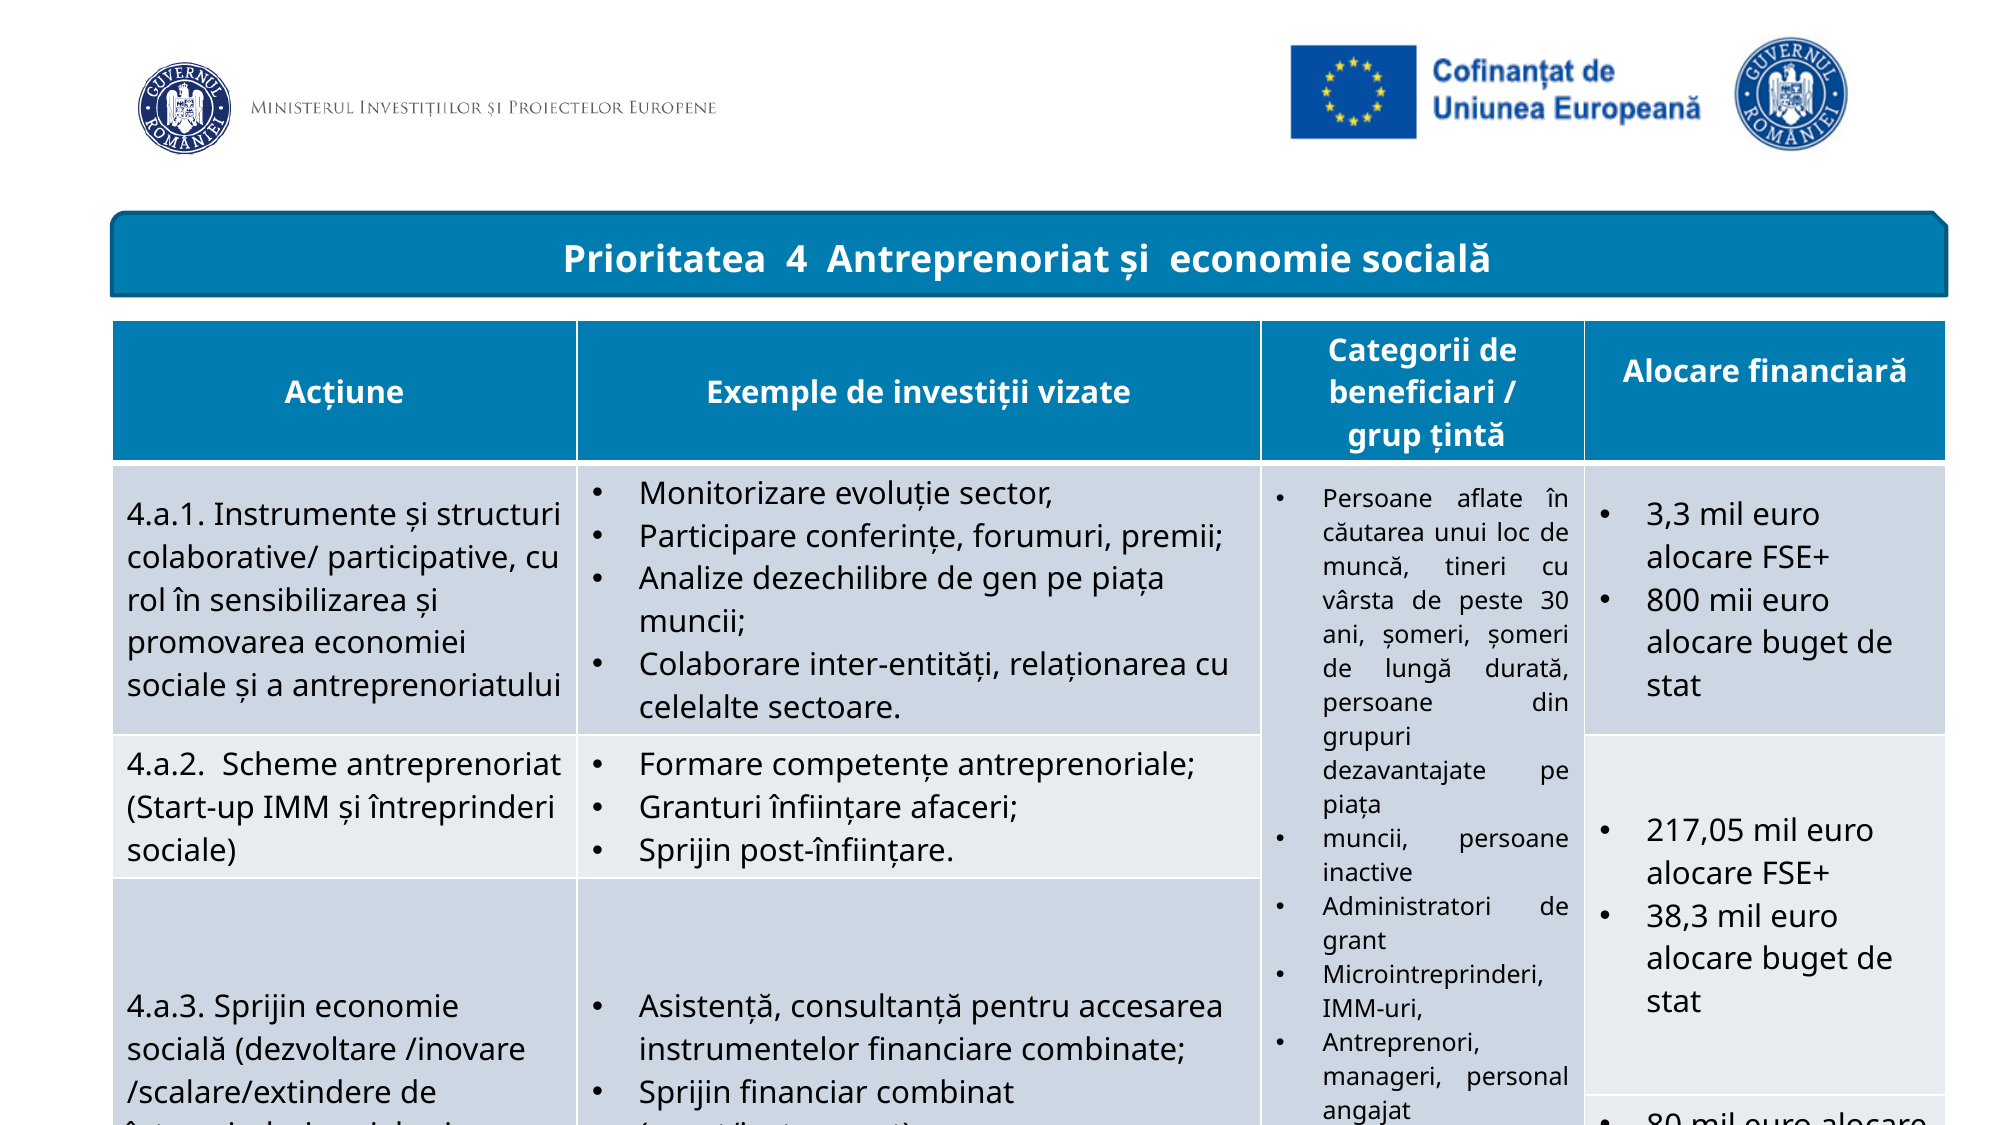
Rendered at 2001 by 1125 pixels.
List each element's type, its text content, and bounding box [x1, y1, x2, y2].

picture [133, 57, 814, 156]
picture [1250, 0, 1867, 199]
table_cell 80 mil euro alocare FSE+ 19,4 mil euro alocare buget de stat [1585, 1096, 1945, 1125]
text_box Prioritatea 4 Antreprenoriat și economie socială [109, 210, 1949, 298]
table_cell Persoane aflate în căutarea unui loc de muncă, tineri cu vârsta de peste 30 ani, șomeri, șomeri de lungă durată, persoane din grupuri dezavantajate pe piața muncii, persoane inactive Administratori de grant Microintreprinderi, IMM-uri, Antreprenori, manageri, personal angajat Parteneri sociali Entități de economie socială, structuri specializate în adresarea nevoilor pe care le au întreprinderile sociale Antreprenori si personal angajat in sectorul economiei sociale [1262, 466, 1584, 1125]
table_header Exemple de investiții vizate [578, 321, 1260, 460]
table_cell 4.a.1. Instrumente și structuri colaborative/ participative, cu rol în sensibilizarea și promovarea economiei sociale și a antreprenoriatului [113, 466, 576, 734]
table_header Alocare financiară [1585, 321, 1945, 460]
table_cell 3,3 mil euro alocare FSE+ 800 mii euro alocare buget de stat [1585, 466, 1945, 734]
table_cell 4.a.3. Sprijin economie socială (dezvoltare /inovare /scalare/extindere de întreprinderi sociale și întreprinderi sociale de inserție) [113, 879, 576, 1125]
table_cell 4.a.2. Scheme antreprenoriat (Start-up IMM și întreprinderi sociale) [113, 736, 576, 877]
table_cell Formare competențe antreprenoriale; Granturi înființare afaceri; Sprijin post-înființare. [578, 736, 1260, 877]
table_header Acțiune [113, 321, 576, 460]
table_cell 217,05 mil euro alocare FSE+ 38,3 mil euro alocare buget de stat [1585, 736, 1945, 1094]
table_cell Asistență, consultanță pentru accesarea instrumentelor financiare combinate; Sprijin financiar combinat (grant/instrument); Sprijin post-înființare (resurse umane/ digitalizare activitate). [578, 879, 1260, 1125]
table_cell Monitorizare evoluție sector, Participare conferințe, forumuri, premii; Analize dezechilibre de gen pe piața muncii; Colaborare inter-entități, relaționarea cu celelalte sectoare. [578, 466, 1260, 734]
table_header Categorii de beneficiari / grup țintă [1262, 321, 1584, 460]
